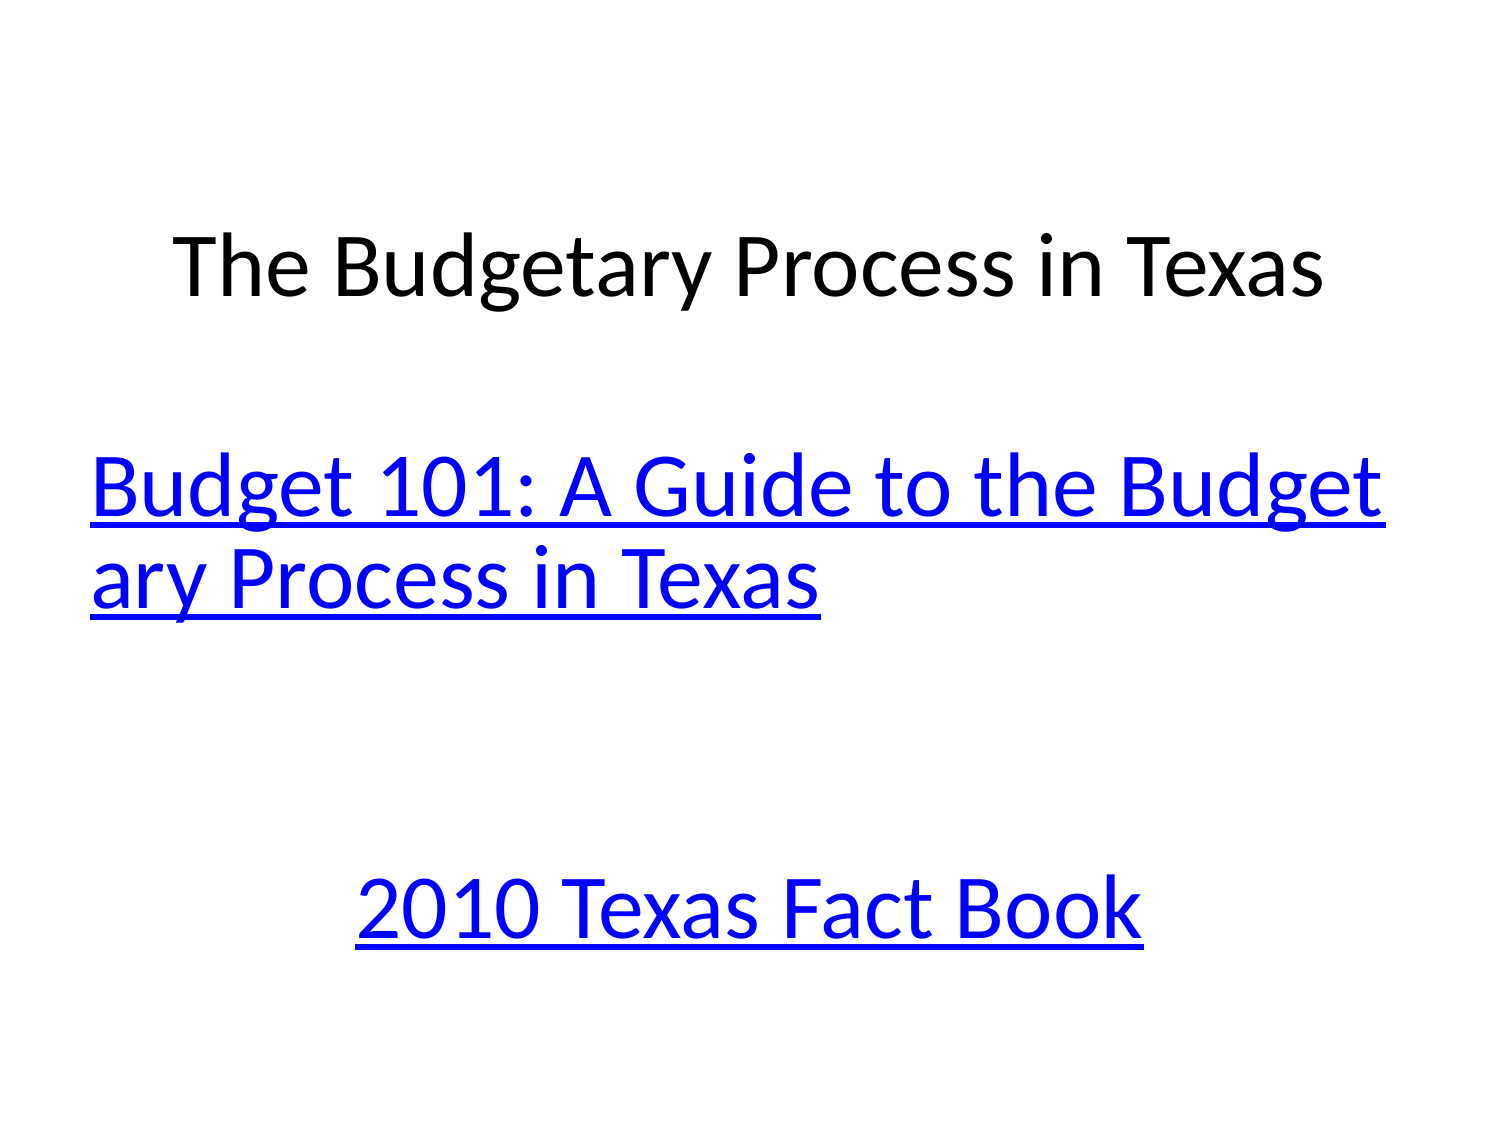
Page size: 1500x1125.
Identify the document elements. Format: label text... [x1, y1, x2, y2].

title The Budgetary Process in Texas Budget 101: A Guide to the Budgetary Process in Texas 2010 Texas Fact Book [74, 44, 1426, 1026]
